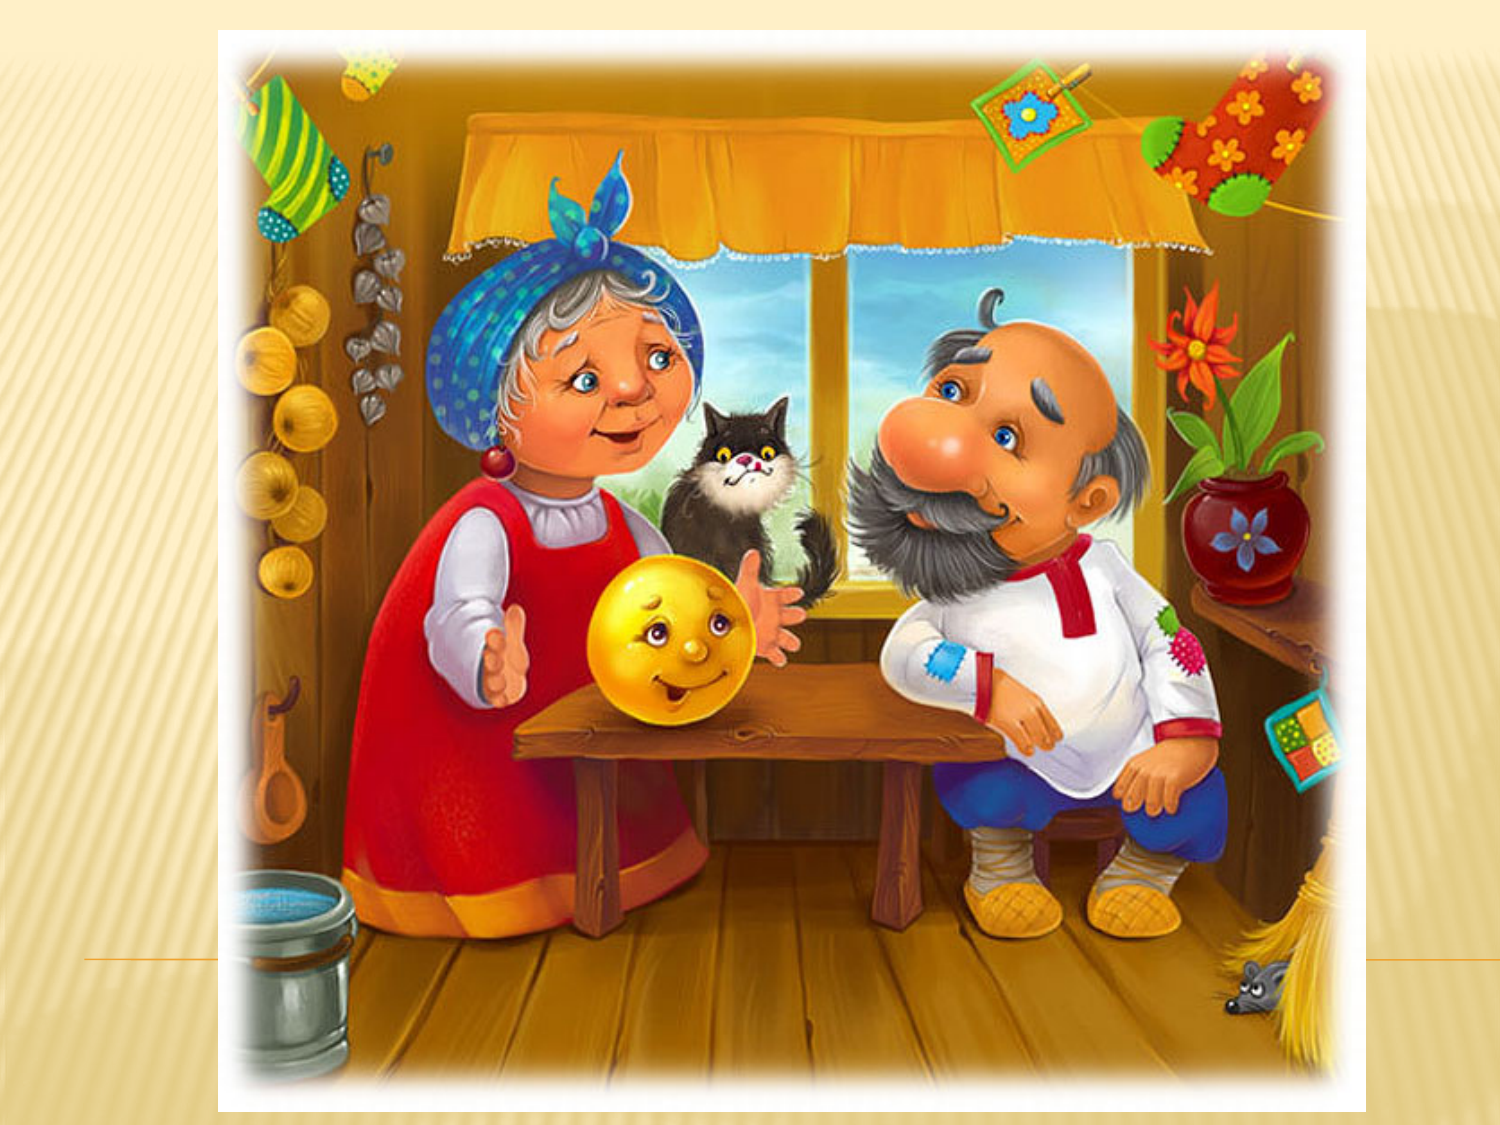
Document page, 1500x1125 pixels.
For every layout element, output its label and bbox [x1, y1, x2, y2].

list [218, 30, 1366, 1113]
